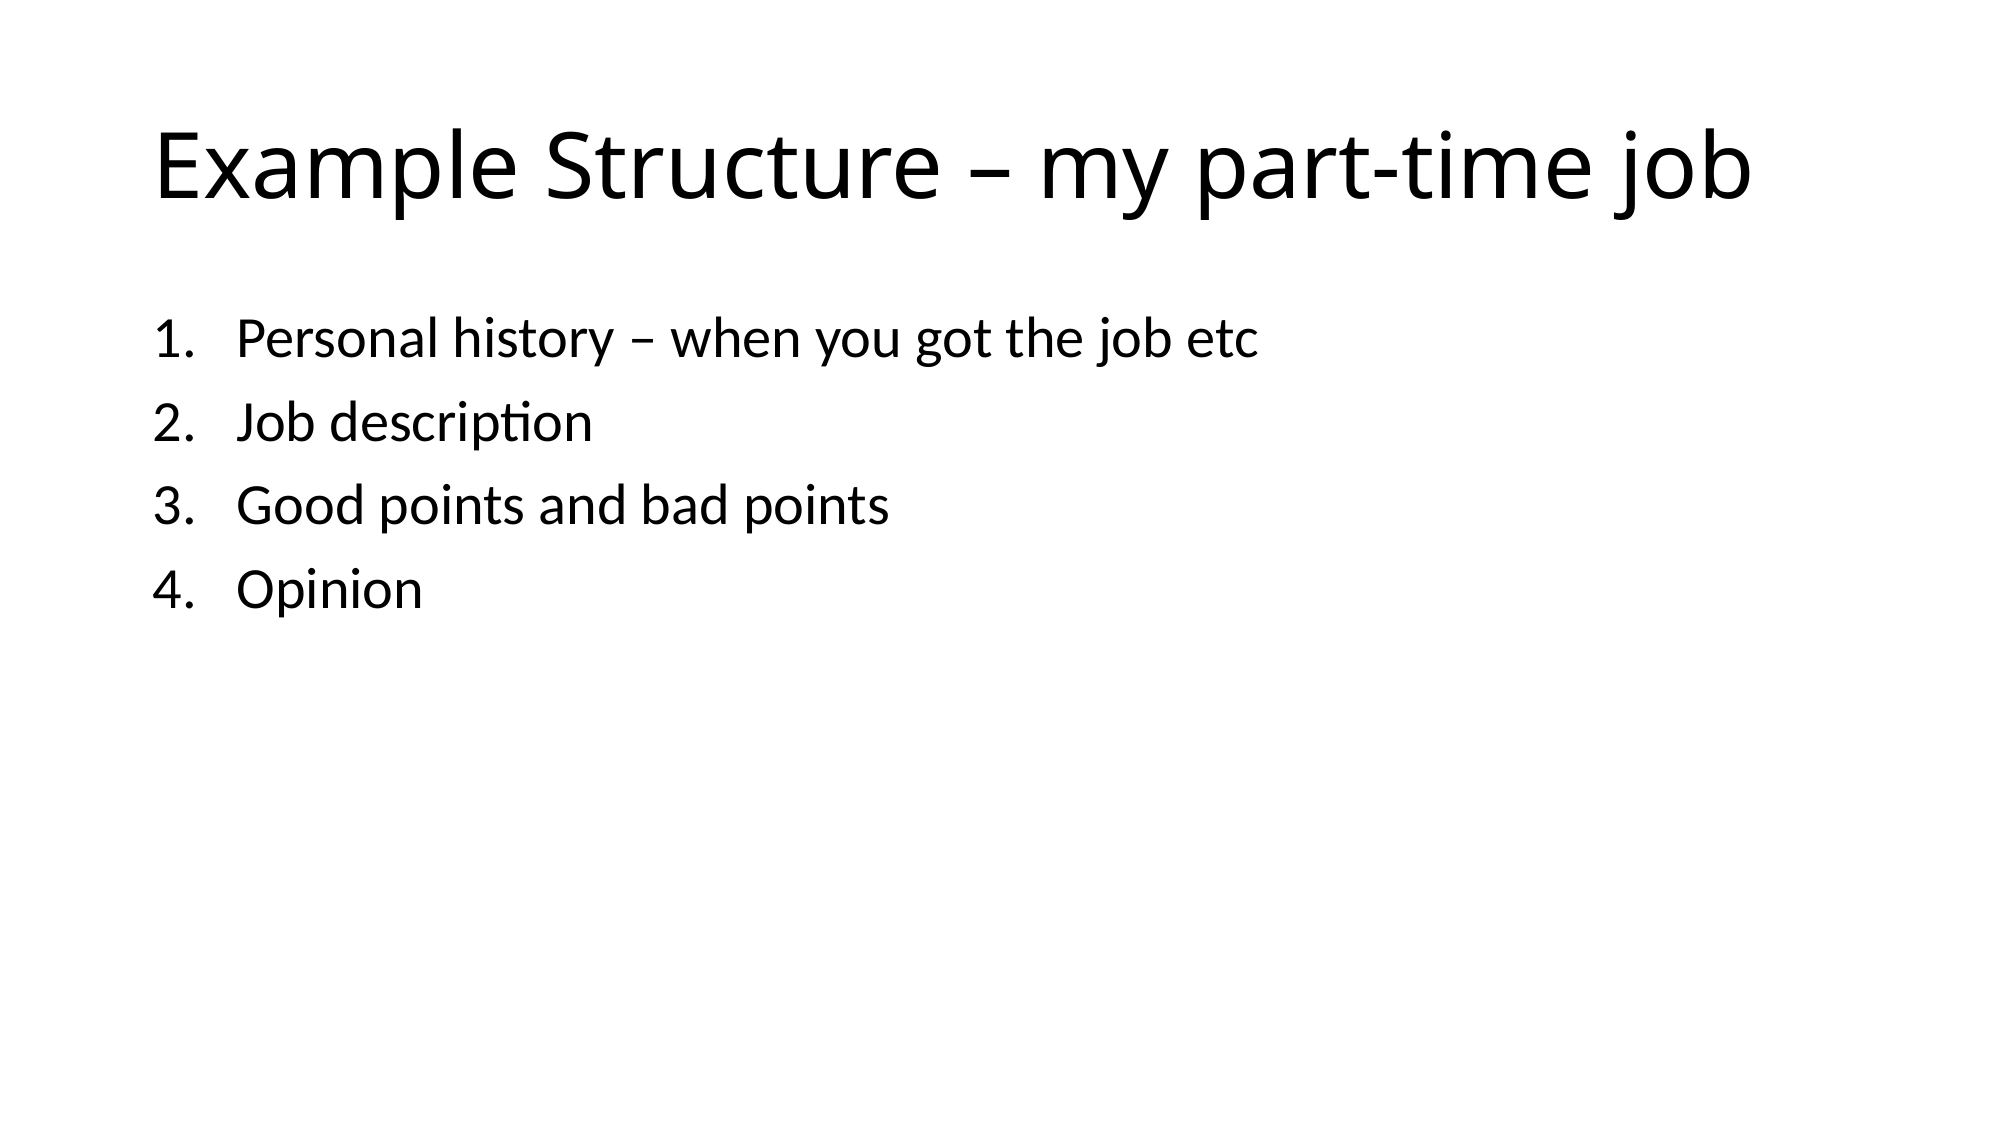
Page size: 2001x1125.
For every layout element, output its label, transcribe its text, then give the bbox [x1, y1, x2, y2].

title Example Structure – my part-time job [137, 59, 1863, 278]
list Personal history – when you got the job etc Job description Good points and bad points Opinion [137, 299, 1863, 1014]
